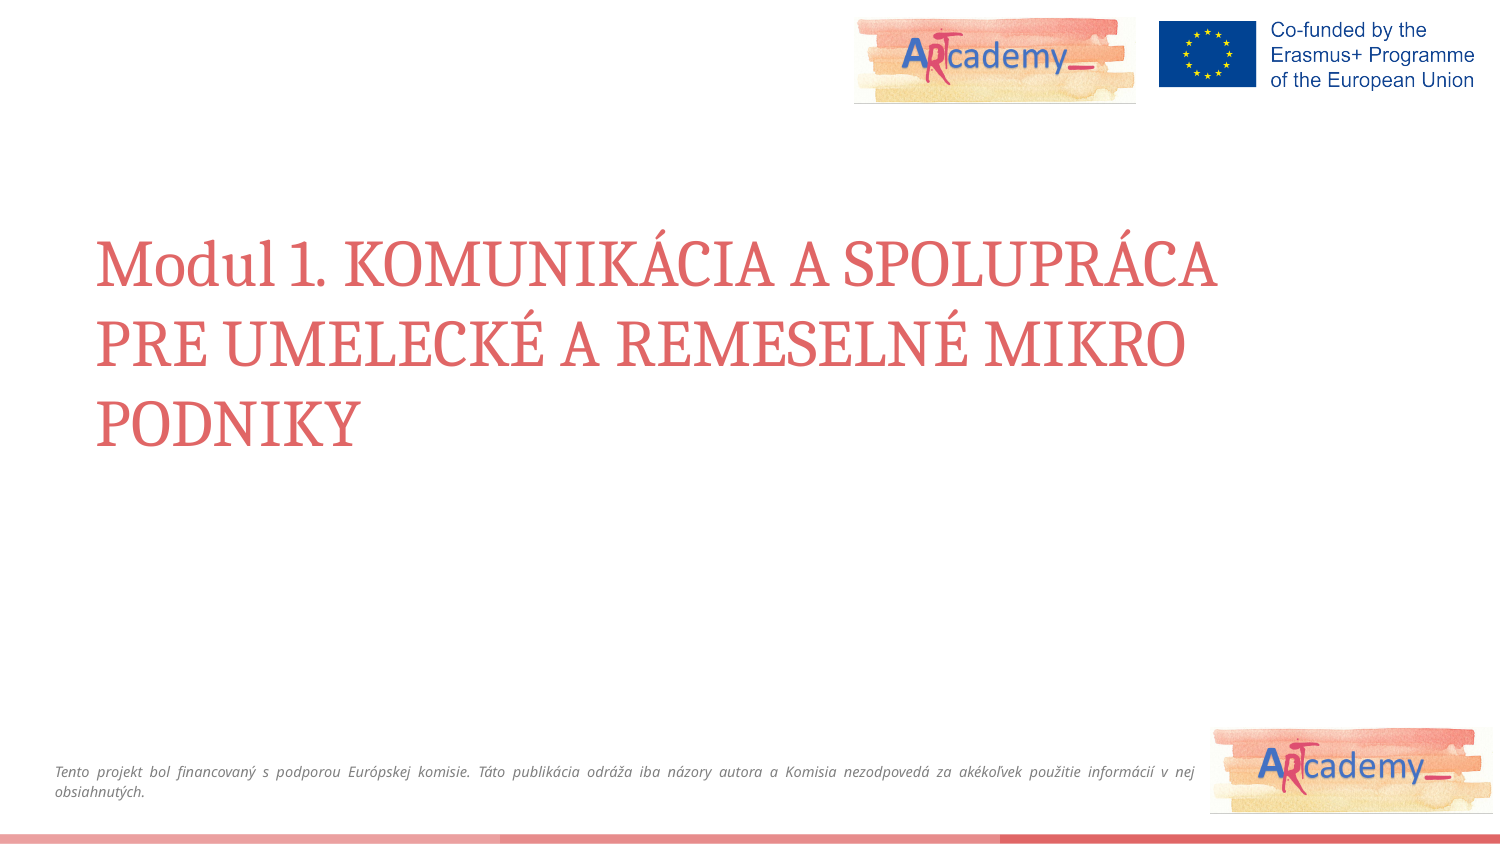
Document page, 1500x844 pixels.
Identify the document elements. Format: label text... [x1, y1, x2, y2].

title Modul 1. KOMUNIKÁCIA A SPOLUPRÁCA PRE UMELECKÉ A REMESELNÉ MIKRO PODNIKY [80, 204, 1269, 465]
picture [854, 0, 1137, 134]
picture [1210, 709, 1493, 844]
picture [1158, 21, 1474, 91]
text_box Tento projekt bol financovaný s podporou Európskej komisie. Táto publikácia odráža iba názory autora a Komisia nezodpovedá za akékoľvek použitie informácií v nej obsiahnutých. [39, 754, 1205, 799]
